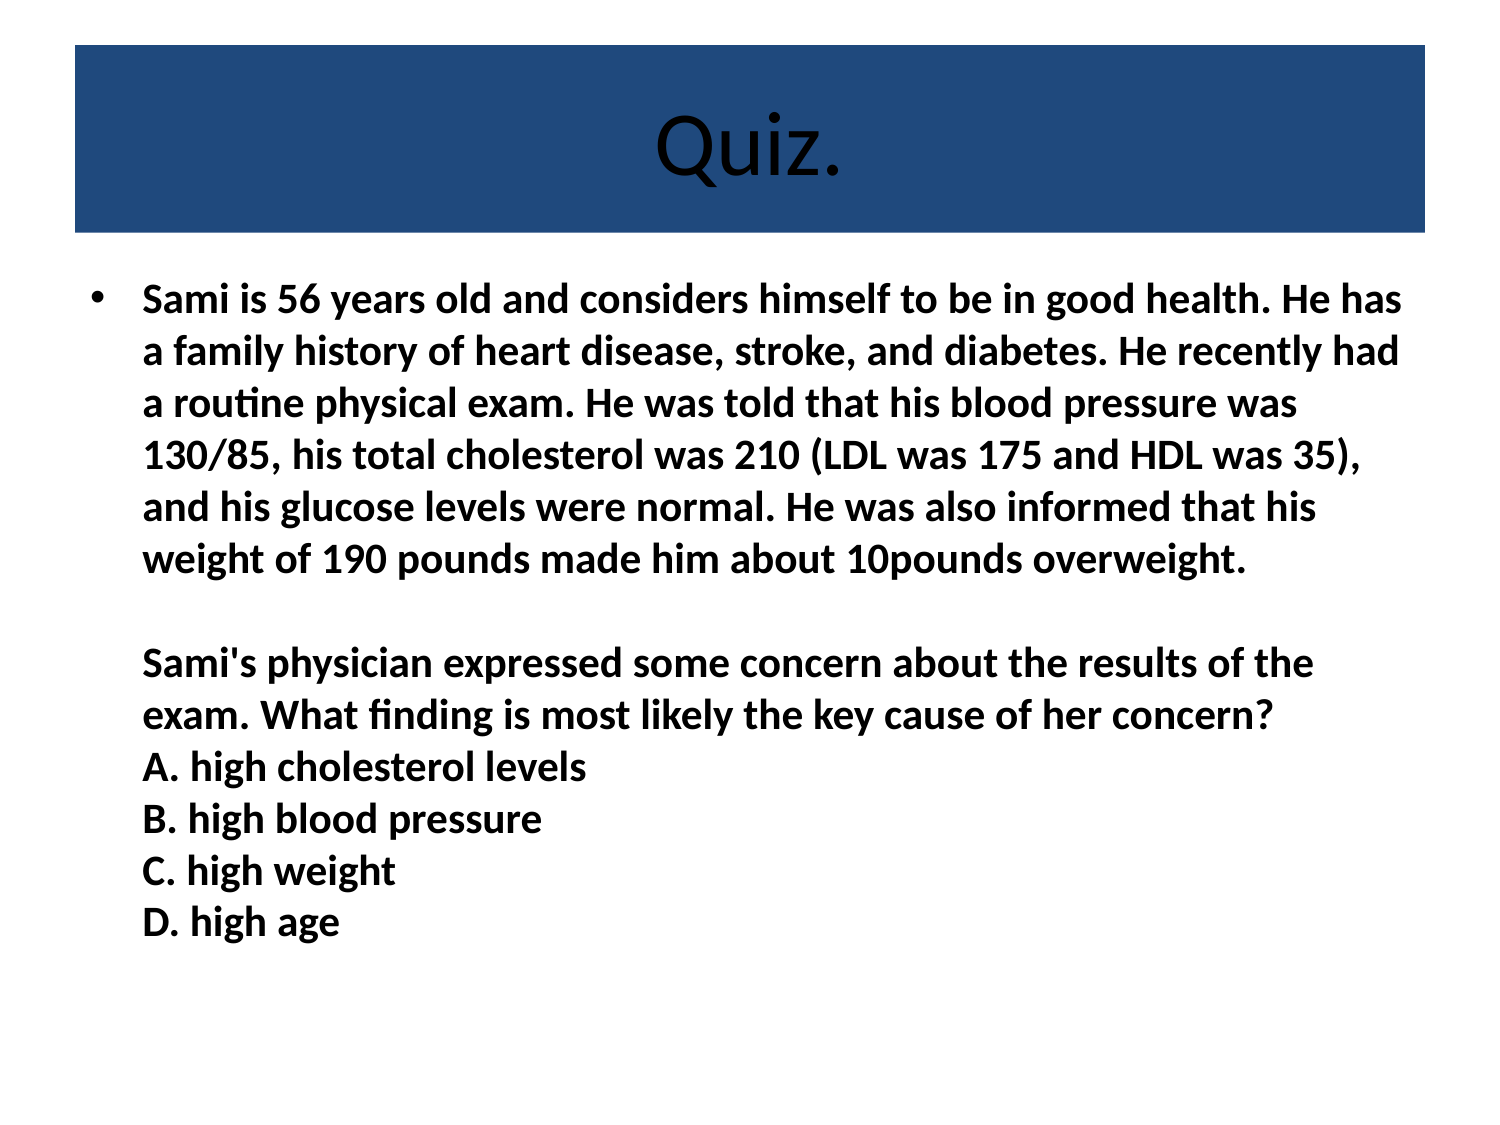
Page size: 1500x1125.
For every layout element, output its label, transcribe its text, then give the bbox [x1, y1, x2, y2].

list Sami is 56 years old and considers himself to be in good health. He has a family history of heart disease, stroke, and diabetes. He recently had a routine physical exam. He was told that his blood pressure was 130/85, his total cholesterol was 210 (LDL was 175 and HDL was 35), and his glucose levels were normal. He was also informed that his weight of 190 pounds made him about 10pounds overweight. Sami's physician expressed some concern about the results of the exam. What finding is most likely the key cause of her concern? A. high cholesterol levels B. high blood pressure C. high weight D. high age [75, 262, 1425, 1005]
title Quiz. [75, 45, 1425, 233]
